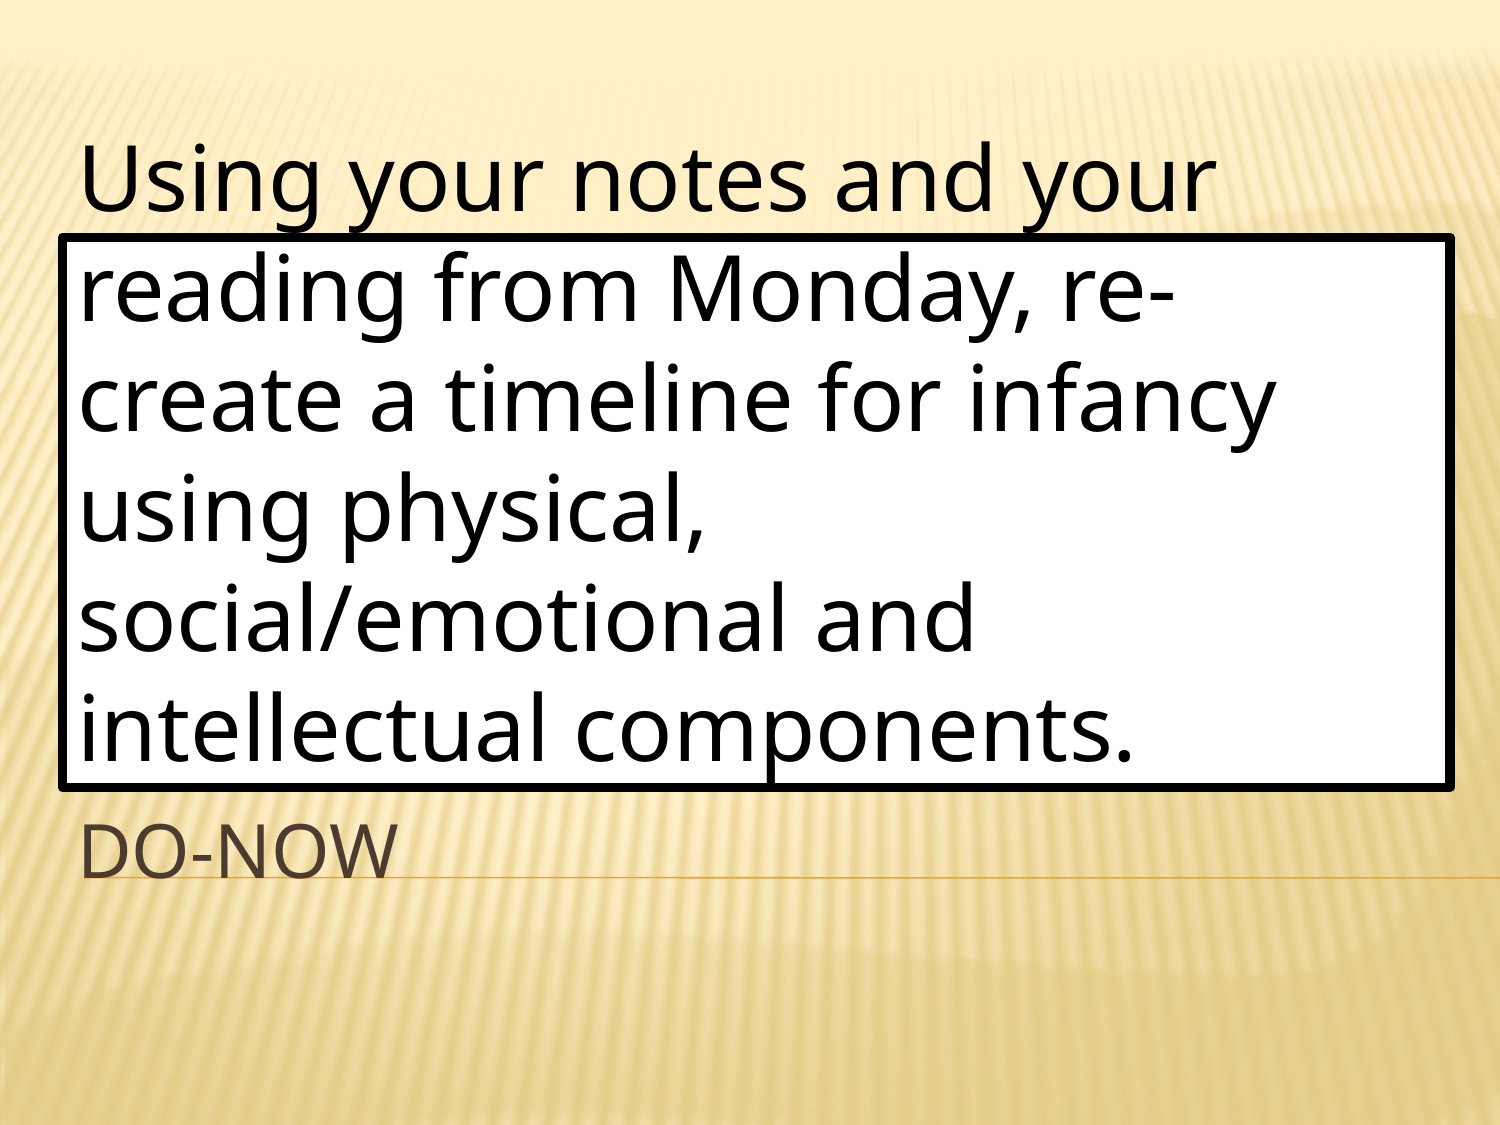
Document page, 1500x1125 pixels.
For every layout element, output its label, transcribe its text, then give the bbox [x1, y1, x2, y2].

subtitle Using your notes and your reading from Monday, re-create a timeline for infancy using physical, social/emotional and intellectual components. [62, 237, 1450, 788]
title Do-Now [62, 796, 1450, 997]
